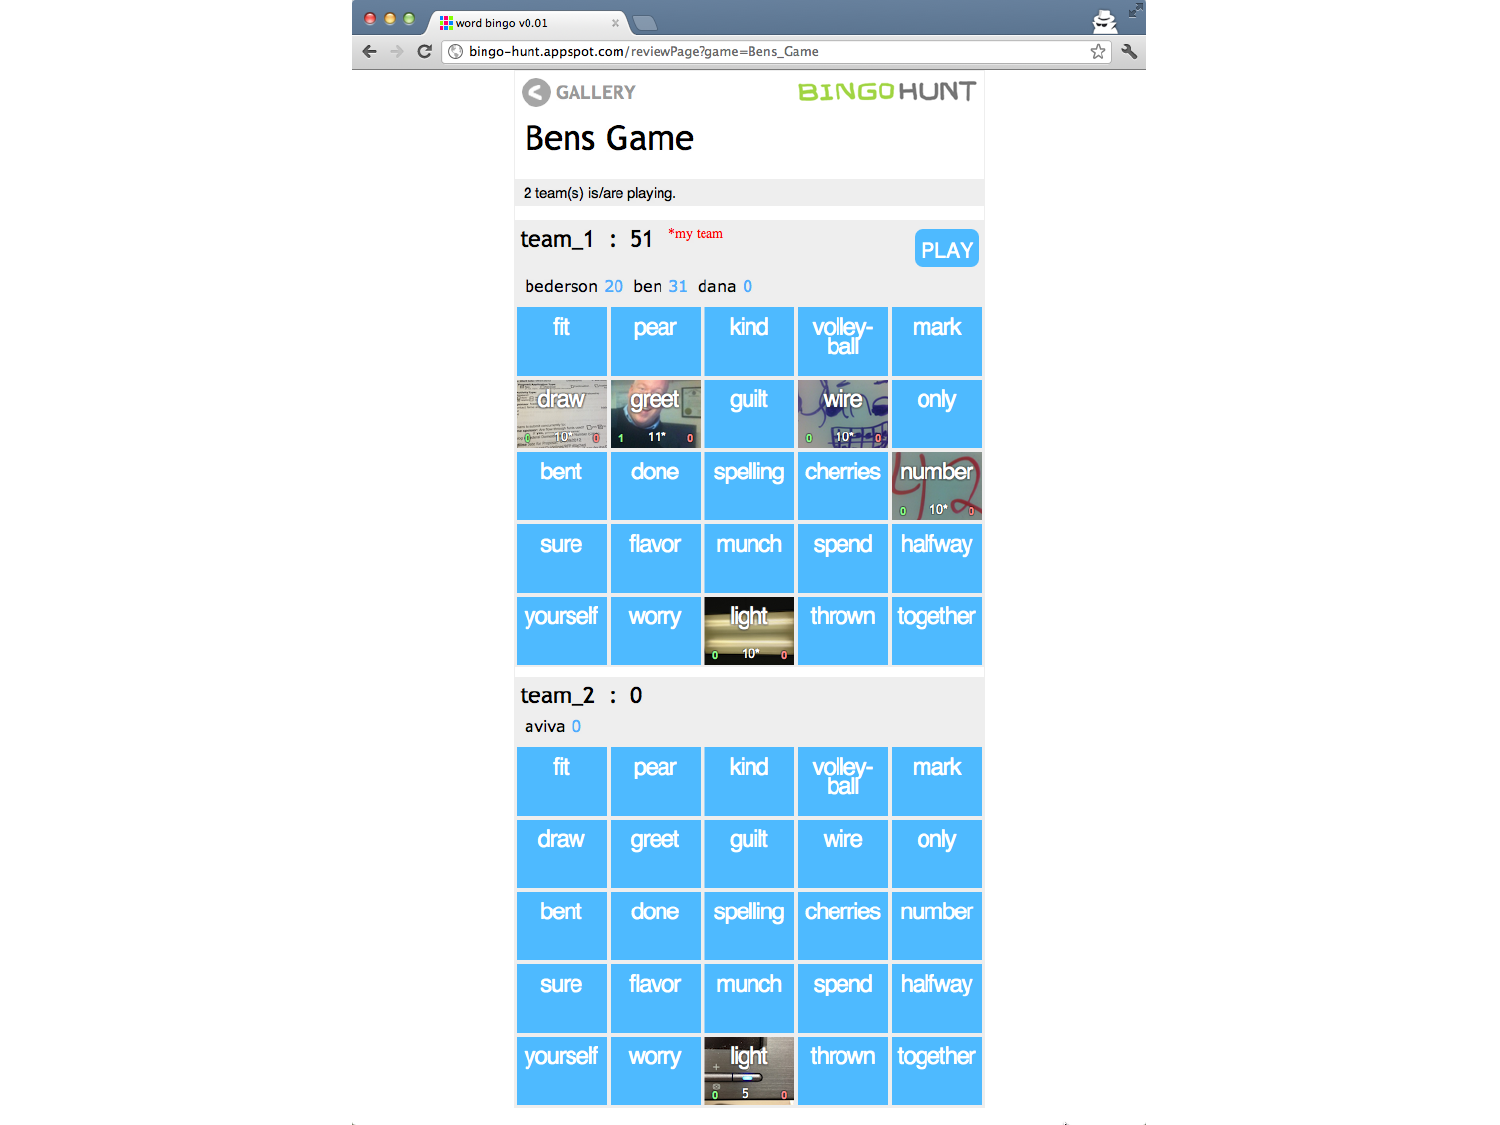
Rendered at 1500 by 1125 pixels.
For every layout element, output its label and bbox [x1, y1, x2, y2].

picture [351, 0, 1146, 1125]
